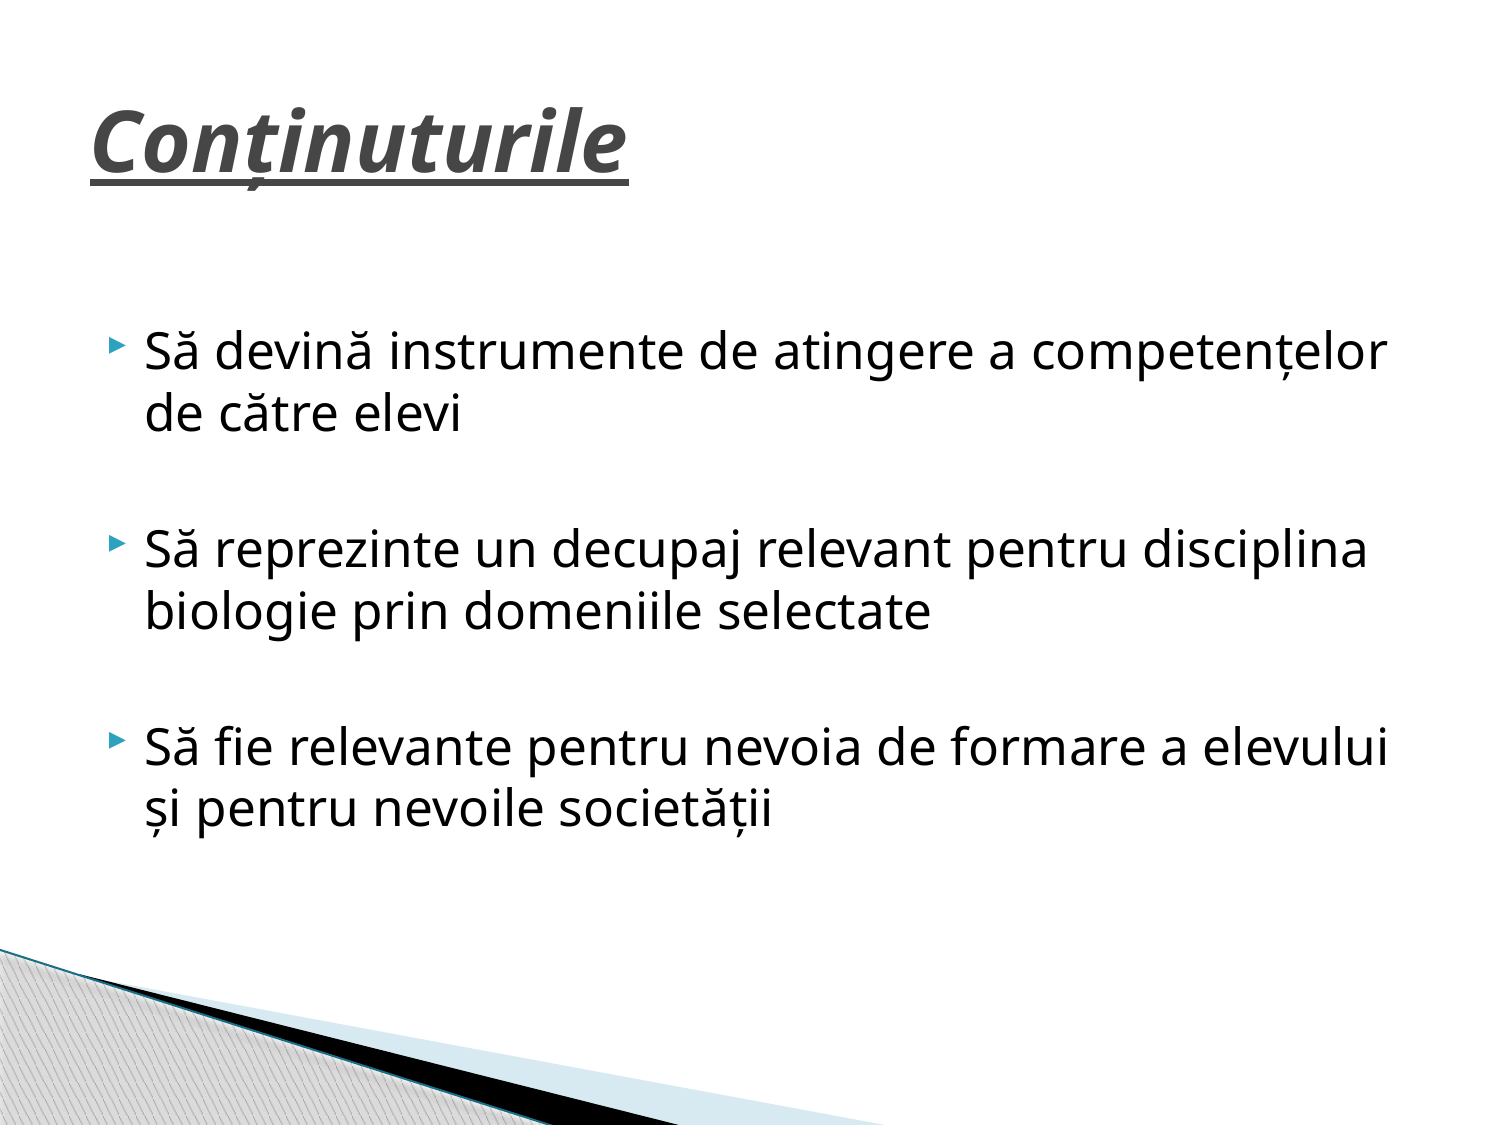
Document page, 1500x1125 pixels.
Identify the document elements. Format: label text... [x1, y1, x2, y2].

list Să devină instrumente de atingere a competențelor de către elevi Să reprezinte un decupaj relevant pentru disciplina biologie prin domeniile selectate Să fie relevante pentru nevoia de formare a elevului și pentru nevoile societății [75, 243, 1425, 986]
title Conținuturile [75, 45, 1425, 233]
